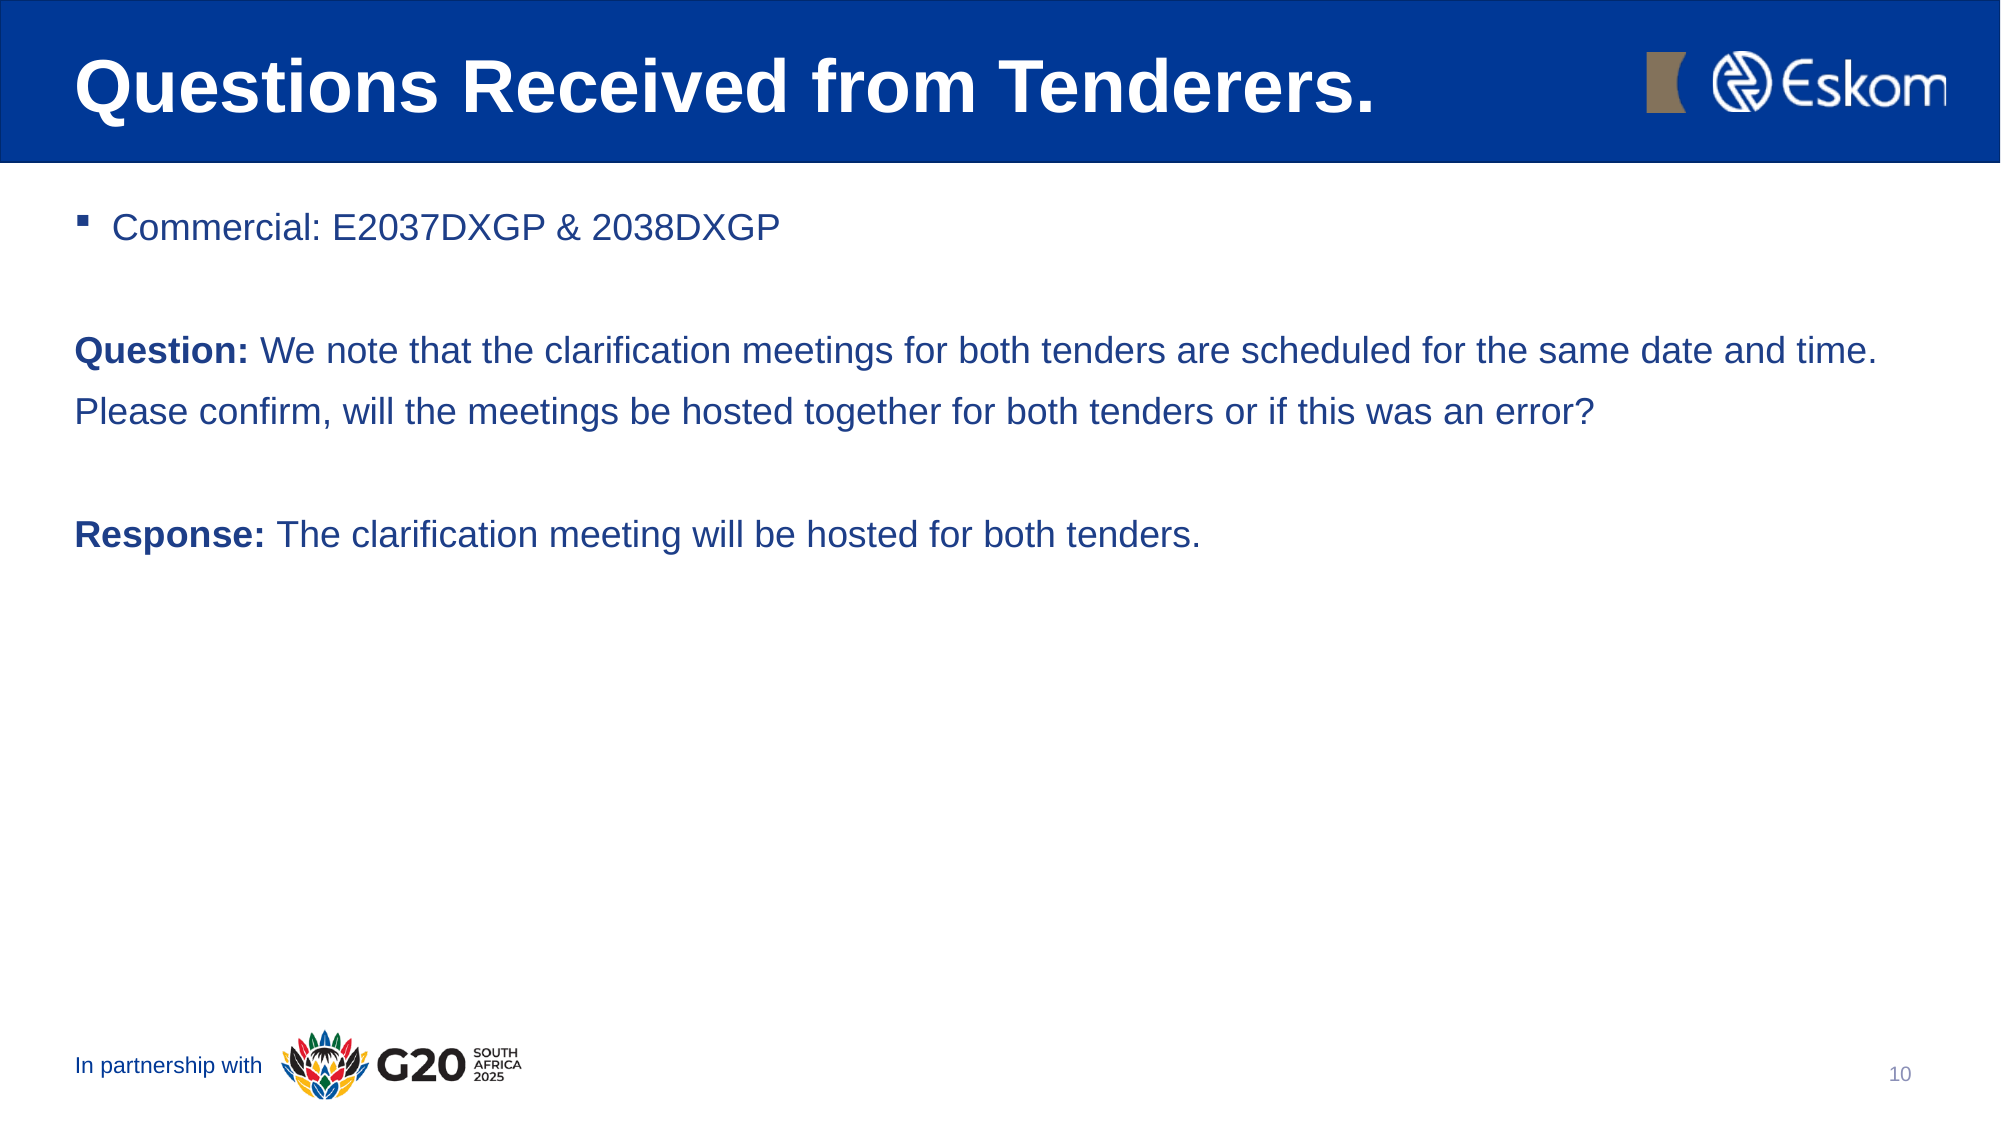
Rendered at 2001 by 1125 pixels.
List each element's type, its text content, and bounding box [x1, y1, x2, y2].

list Commercial: E2037DXGP & 2038DXGP Question: We note that the clarification meetings for both tenders are scheduled for the same date and time. Please confirm, will the meetings be hosted together for both tenders or if this was an error? Response: The clarification meeting will be hosted for both tenders. [59, 200, 1927, 998]
slide_number 10 [1869, 1042, 1927, 1103]
picture [280, 1029, 526, 1100]
title Questions Received from Tenderers. [59, 33, 1620, 143]
